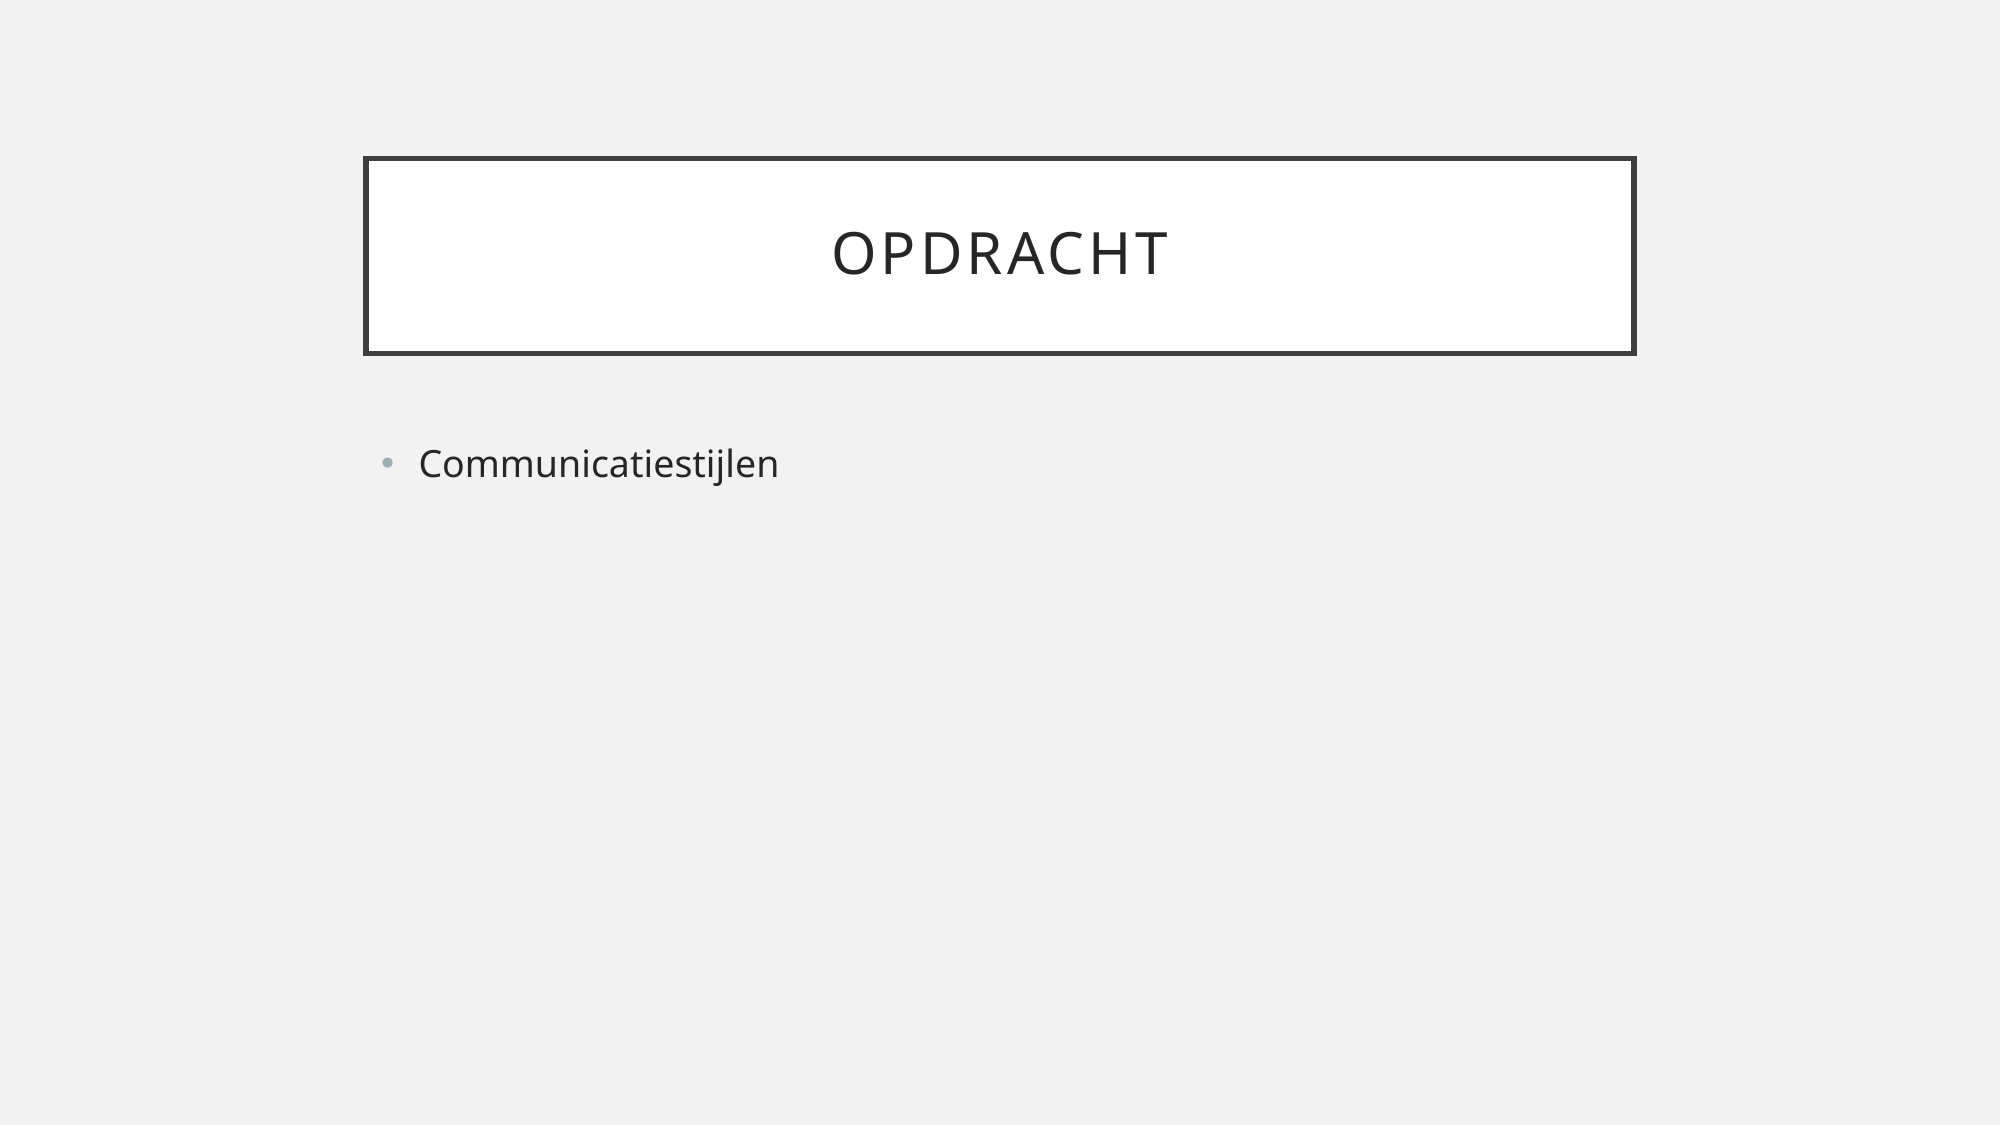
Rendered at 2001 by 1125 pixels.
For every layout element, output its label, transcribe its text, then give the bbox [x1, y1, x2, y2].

title Opdracht [363, 156, 1637, 356]
list Communicatiestijlen [366, 432, 1634, 942]
